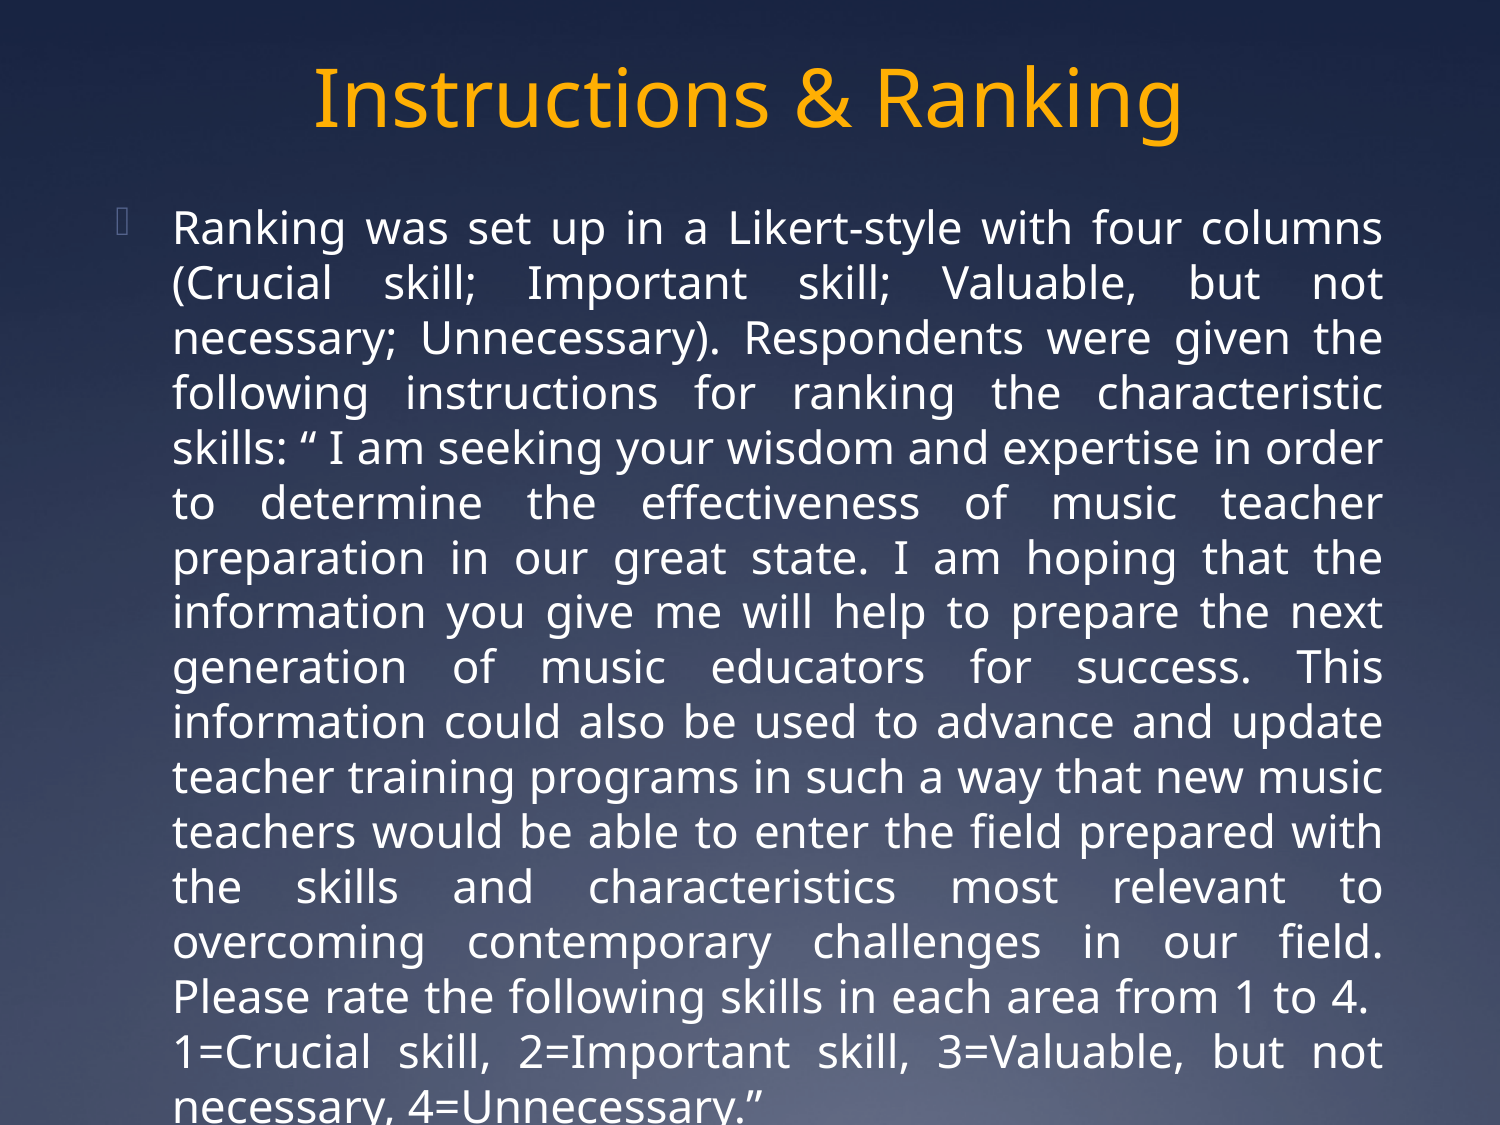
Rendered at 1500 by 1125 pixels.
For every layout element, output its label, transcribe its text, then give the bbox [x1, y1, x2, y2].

list Ranking was set up in a Likert-style with four columns (Crucial skill; Important skill; Valuable, but not necessary; Unnecessary). Respondents were given the following instructions for ranking the characteristic skills: “ I am seeking your wisdom and expertise in order to determine the effectiveness of music teacher preparation in our great state. I am hoping that the information you give me will help to prepare the next generation of music educators for success. This information could also be used to advance and update teacher training programs in such a way that new music teachers would be able to enter the field prepared with the skills and characteristics most relevant to overcoming contemporary challenges in our field. Please rate the following skills in each area from 1 to 4. 1=Crucial skill, 2=Important skill, 3=Valuable, but not necessary, 4=Unnecessary.” [100, 190, 1400, 1006]
title Instructions & Ranking [100, 38, 1400, 153]
